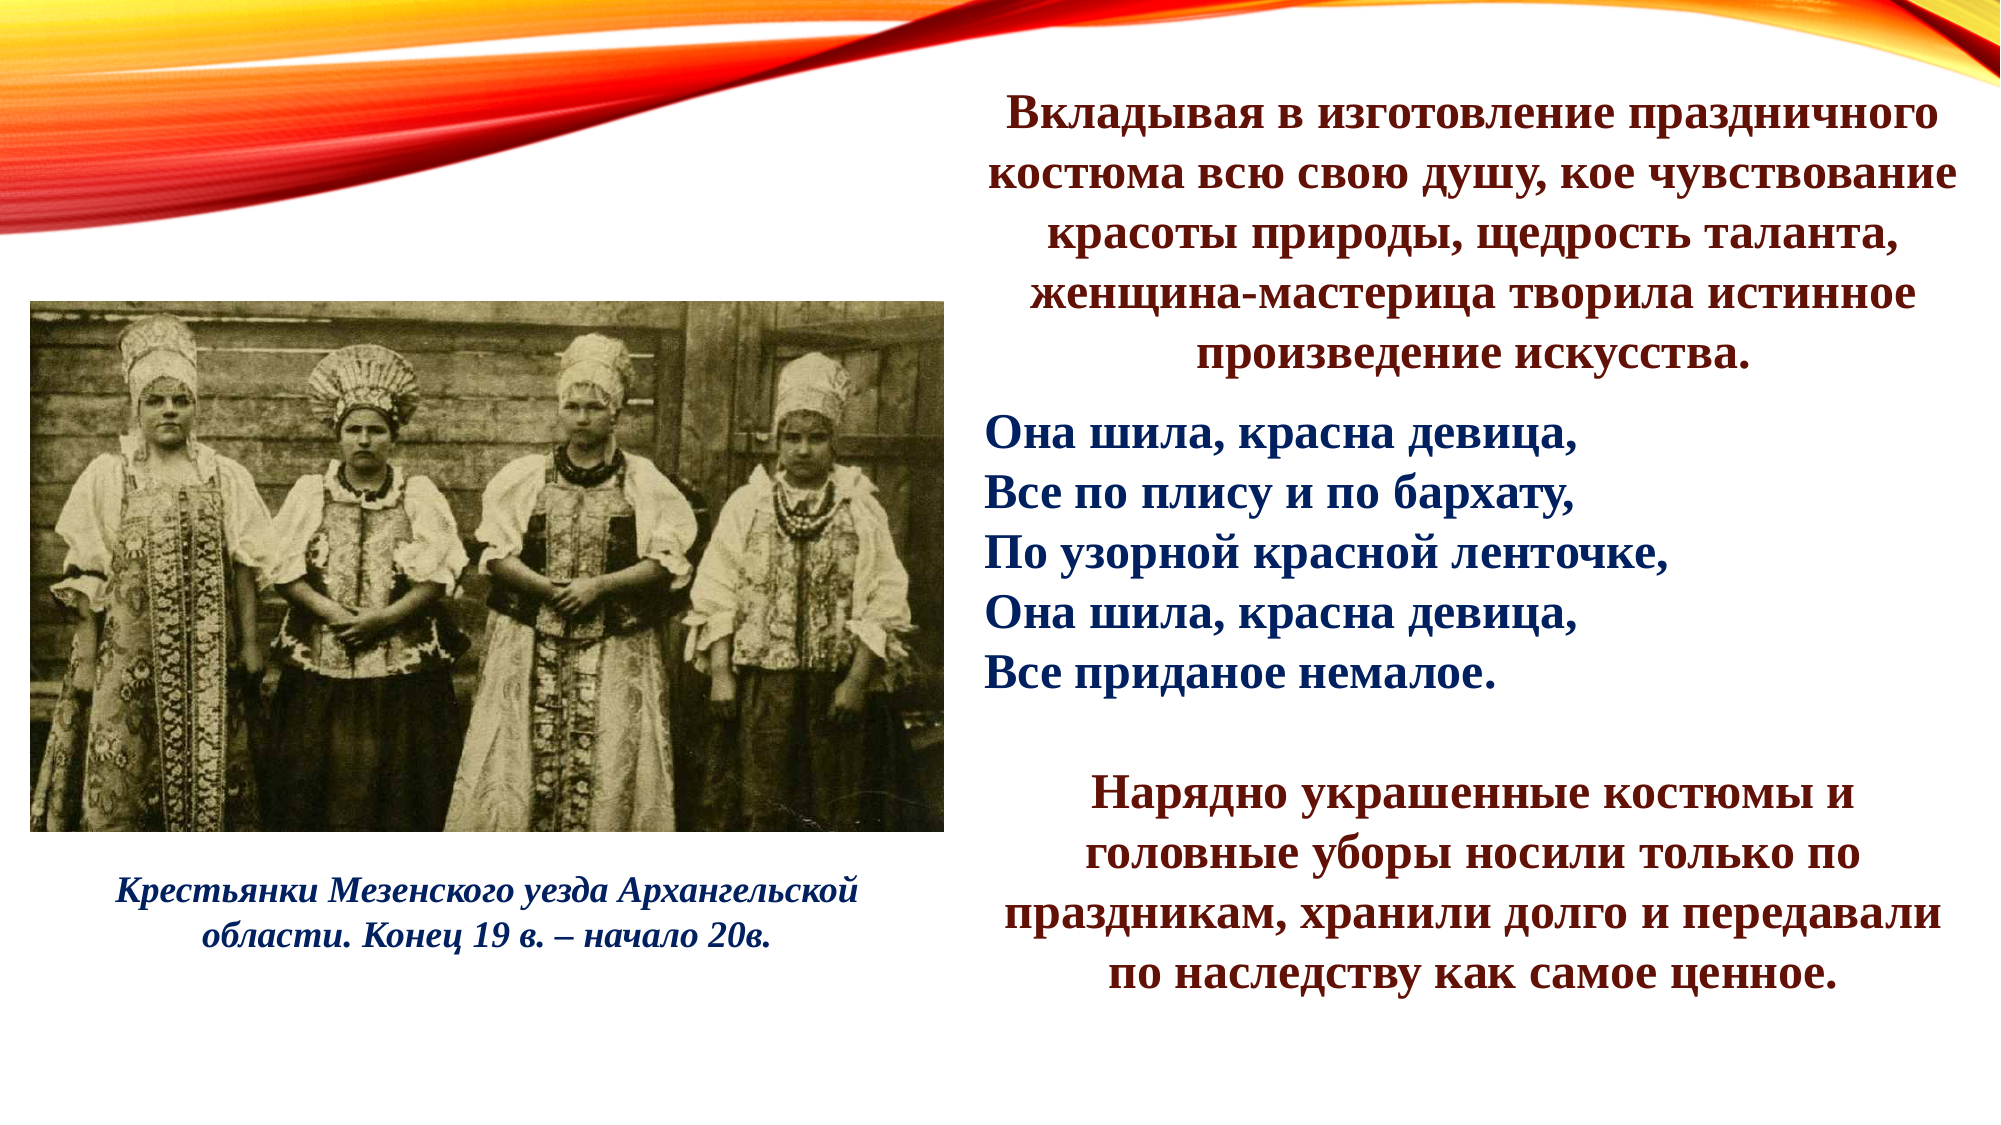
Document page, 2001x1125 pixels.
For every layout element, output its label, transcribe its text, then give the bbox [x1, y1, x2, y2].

picture [30, 300, 945, 832]
picture [0, 0, 2000, 237]
text_box Крестьянки Мезенского уезда Архангельской области. Конец 19 в. – начало 20в. [63, 857, 912, 963]
text_box Вкладывая в изготовление праздничного костюма всю свою душу, кое чувствование красоты природы, щедрость таланта, женщина-мастерица творила истинное произведение искусства. Она шила, красна девица, Все по плису и по бархату, По узорной красной ленточке, Она шила, красна девица, Все приданое немалое. Нарядно украшенные костюмы и головные уборы носили только по праздникам, хранили долго и передавали по наследству как самое ценное. [969, 71, 1978, 1052]
